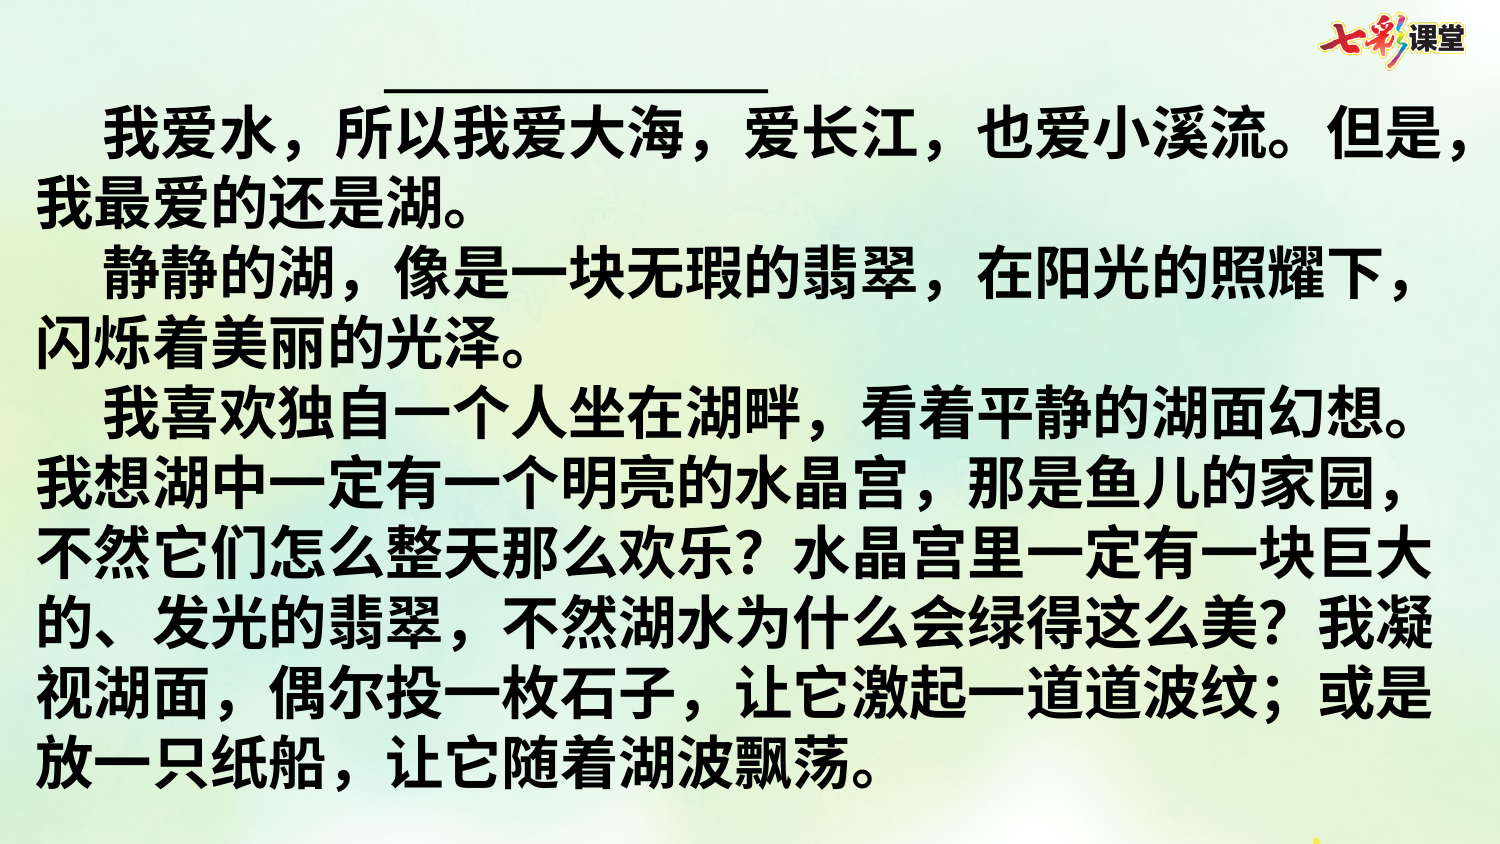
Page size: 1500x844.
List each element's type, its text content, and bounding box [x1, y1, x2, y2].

text_box ________________ 我爱水，所以我爱大海，爱长江，也爱小溪流。但是，我最爱的还是湖。 静静的湖，像是一块无瑕的翡翠，在阳光的照耀下，闪烁着美丽的光泽。 我喜欢独自一个人坐在湖畔，看着平静的湖面幻想。我想湖中一定有一个明亮的水晶宫，那是鱼儿的家园，不然它们怎么整天那么欢乐？水晶宫里一定有一块巨大的、发光的翡翠，不然湖水为什么会绿得这么美？我凝视湖面，偶尔投一枚石子，让它激起一道道波纹；或是放一只纸船，让它随着湖波飘荡。 [21, 18, 1483, 804]
picture [0, 0, 1500, 844]
